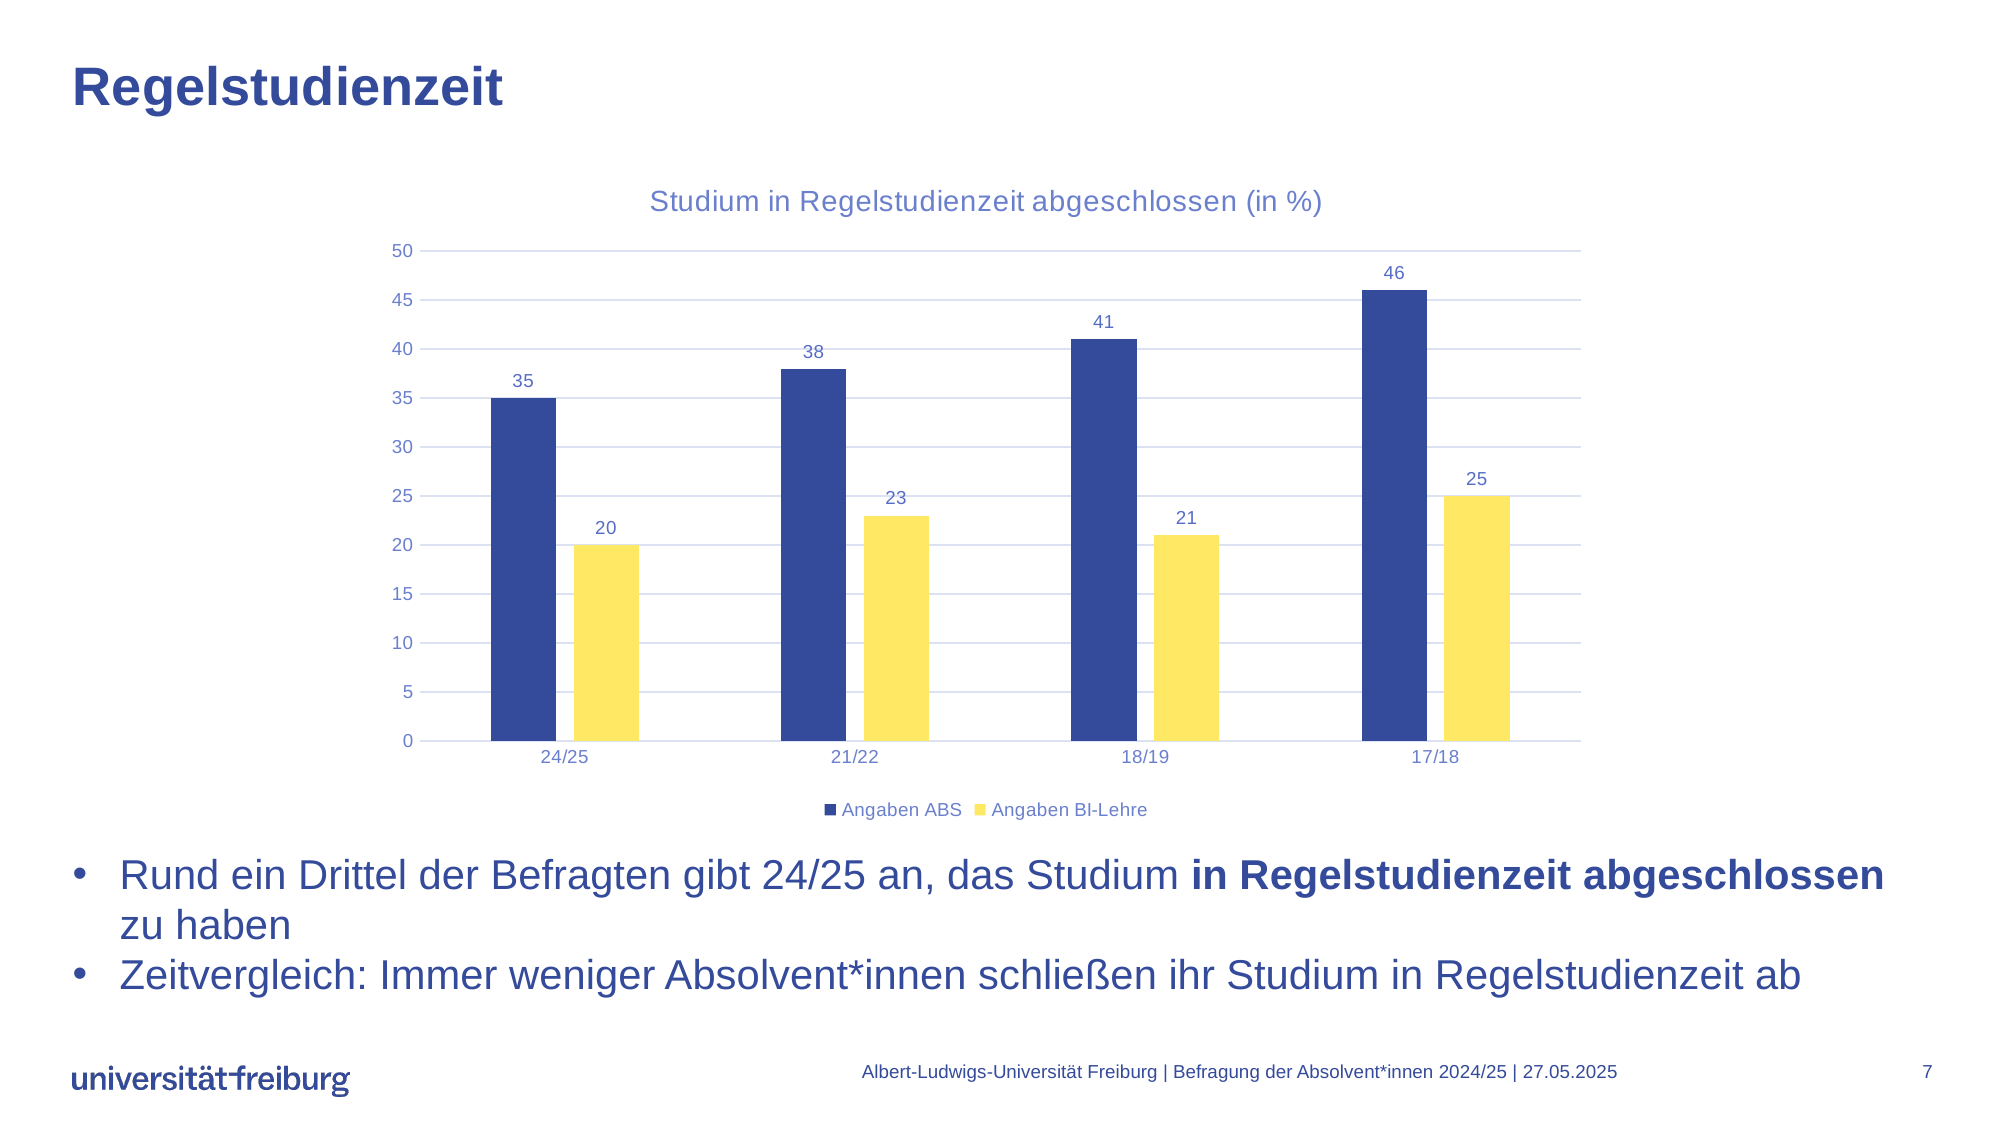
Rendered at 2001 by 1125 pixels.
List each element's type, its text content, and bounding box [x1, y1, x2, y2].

slide_number 7 [1873, 1060, 1933, 1090]
footer Albert-Ludwigs-Universität Freiburg | Befragung der Absolvent*innen 2024/25 | [488, 1060, 1517, 1090]
title Regelstudienzeit [72, 49, 1933, 268]
list Rund ein Drittel der Befragten gibt 24/25 an, das Studium in Regelstudienzeit abgeschlossen zu haben Zeitvergleich: Immer weniger Absolvent*innen schließen ihr Studium in Regelstudienzeit ab [72, 308, 1933, 1018]
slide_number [1517, 1060, 1754, 1090]
picture [72, 1065, 351, 1097]
chart [367, 155, 1606, 827]
